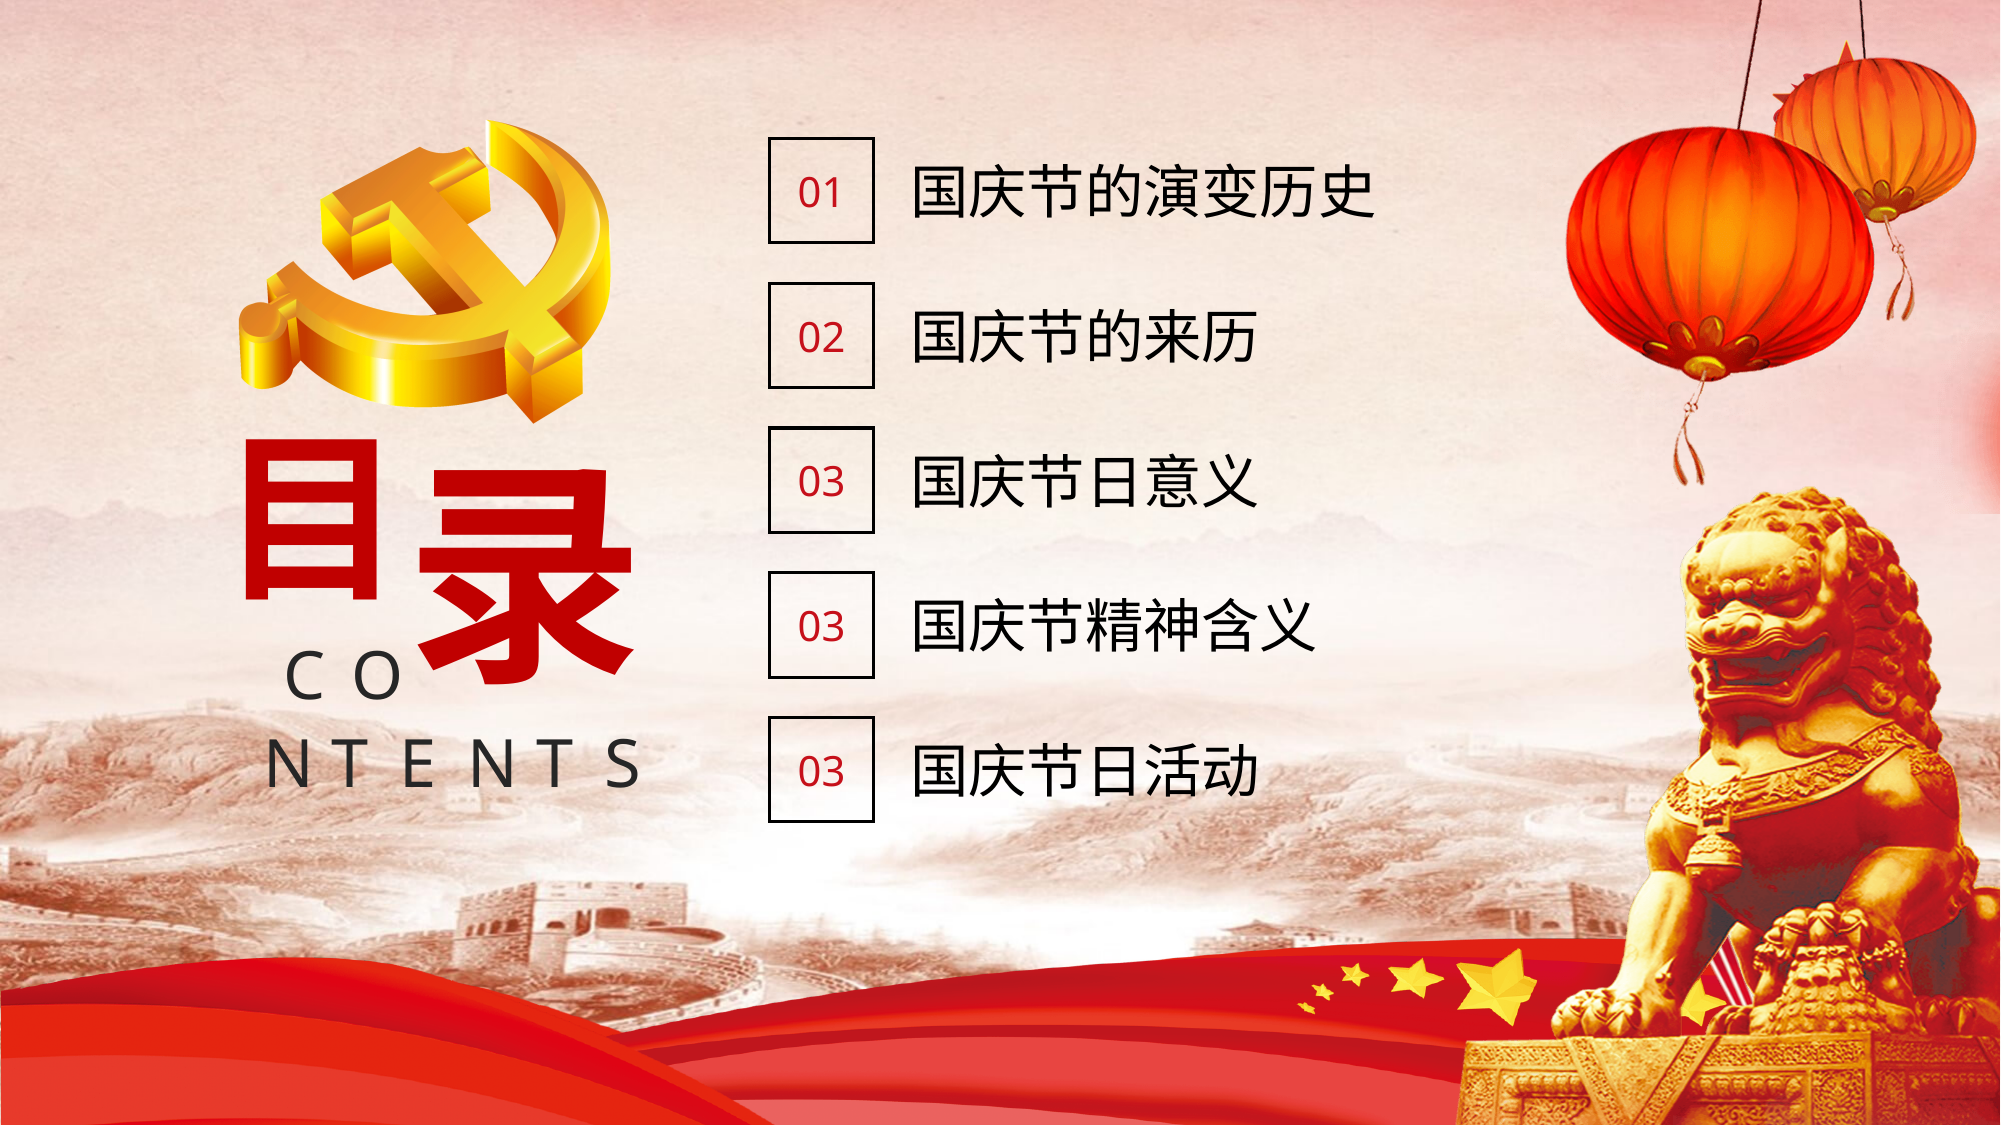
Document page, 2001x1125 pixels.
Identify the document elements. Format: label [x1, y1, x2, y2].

text_box [794, 427, 1500, 533]
text_box [794, 717, 1426, 822]
text_box [794, 572, 1426, 678]
picture [0, 0, 2001, 1125]
text_box [794, 283, 1500, 388]
text_box [794, 138, 1500, 243]
